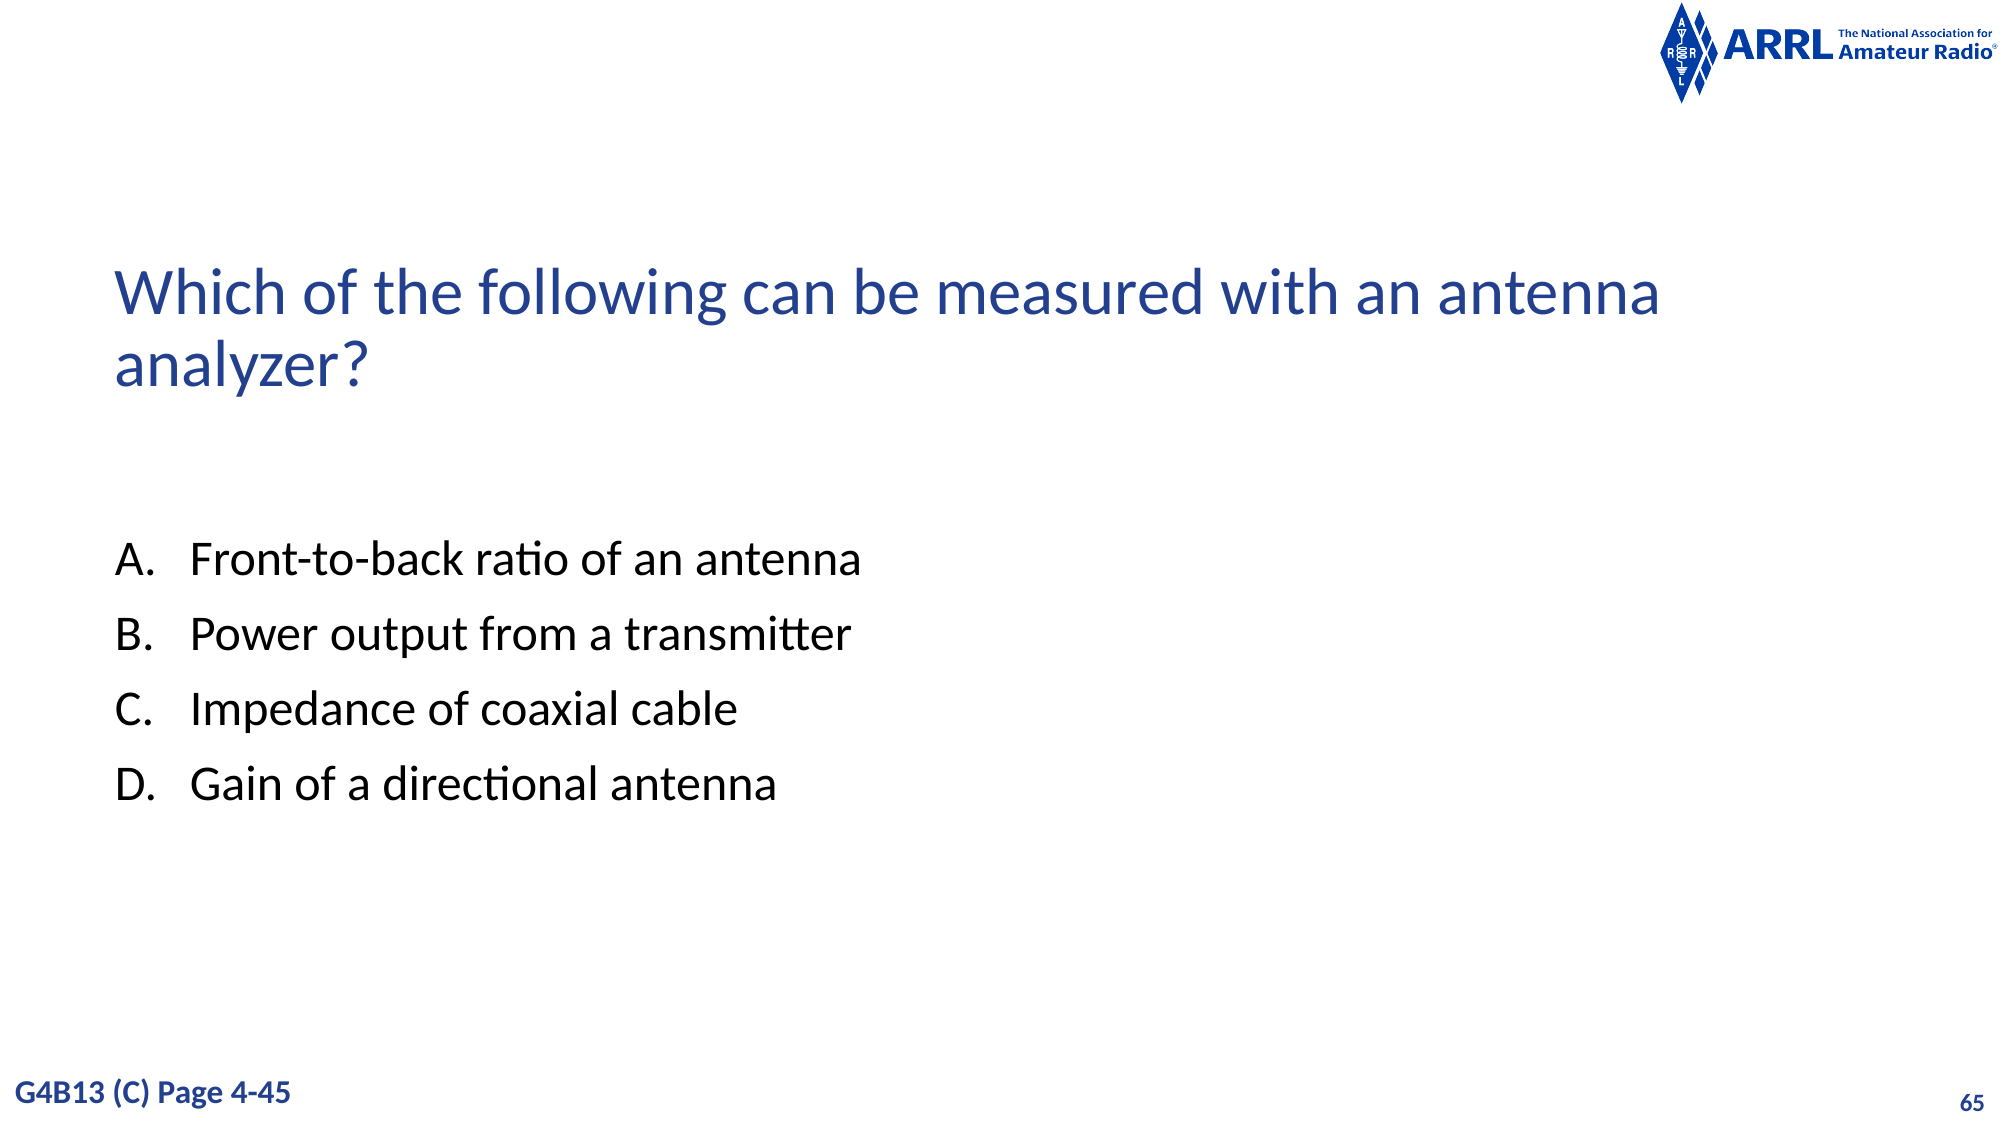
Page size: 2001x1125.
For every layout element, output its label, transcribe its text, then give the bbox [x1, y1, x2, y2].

picture [1658, 0, 1999, 106]
text_box G4B13 (C) Page 4-45 [0, 1062, 1313, 1118]
title Which of the following can be measured with an antenna analyzer? [99, 249, 1900, 468]
list Front-to-back ratio of an antenna Power output from a transmitter Impedance of coaxial cable Gain of a directional antenna [99, 525, 1900, 1005]
text_box 65 [1899, 1079, 2000, 1125]
